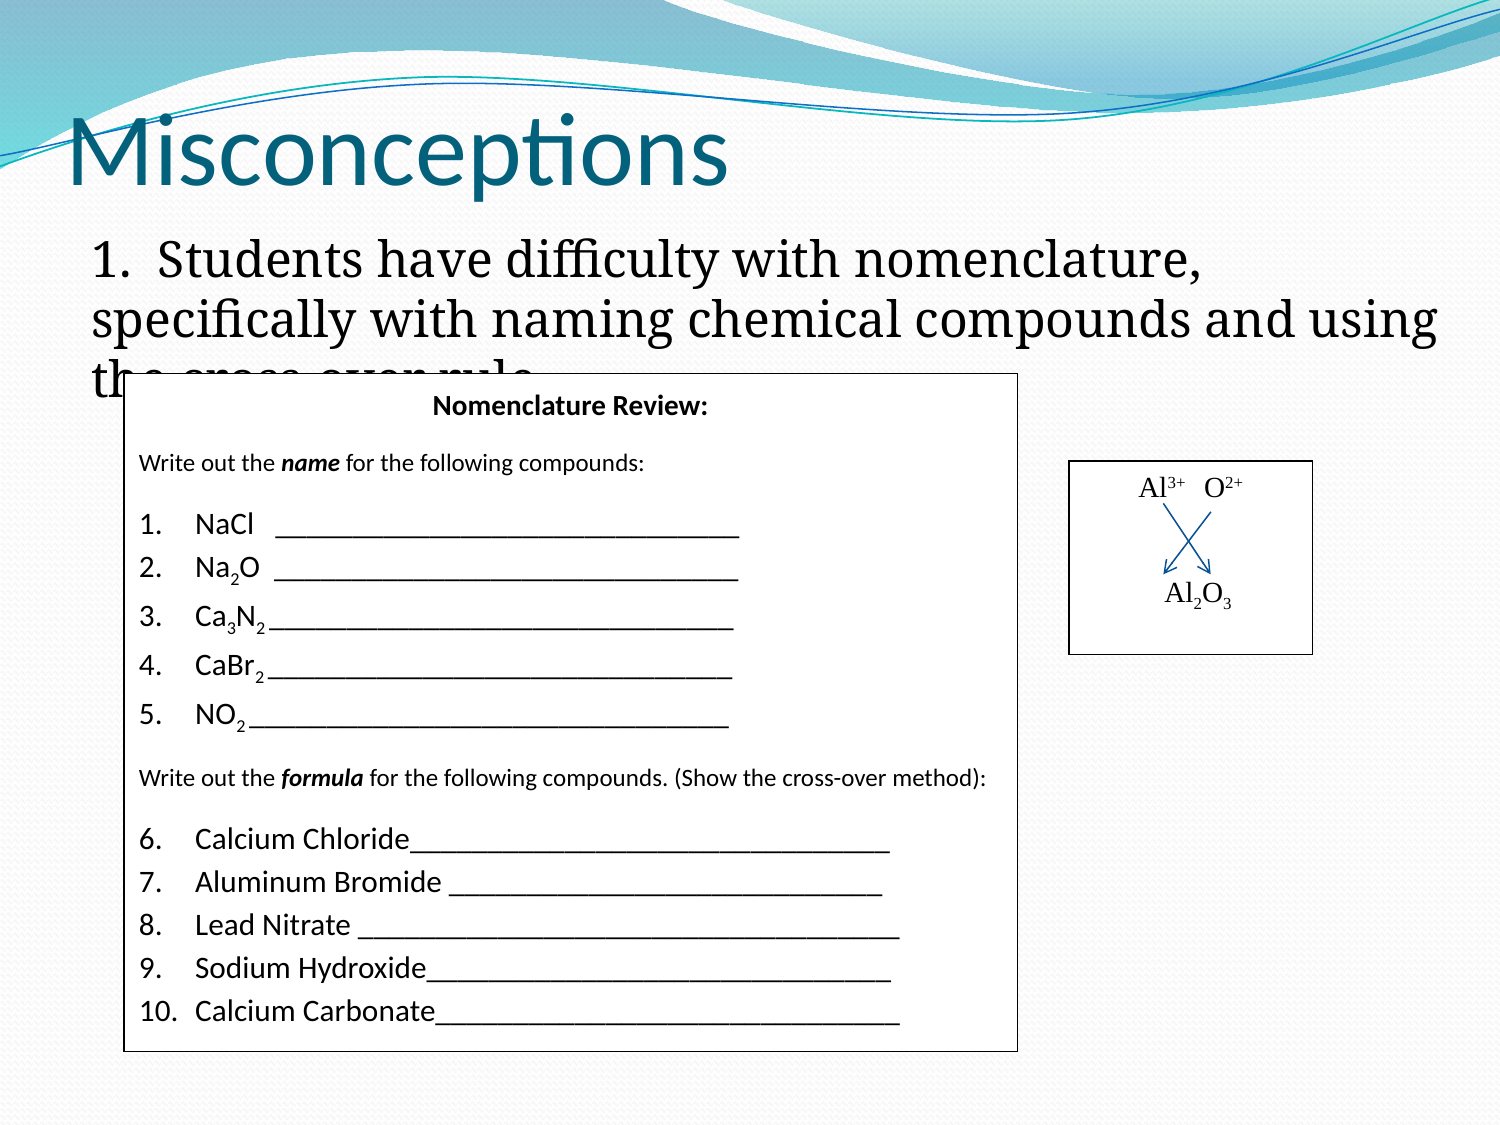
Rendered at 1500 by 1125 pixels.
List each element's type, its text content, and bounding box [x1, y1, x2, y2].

text_box Al3+ O2+ Al2O3 [1068, 460, 1313, 655]
text_box Nomenclature Review: Write out the name for the following compounds: NaCl ______________________________ Na2O ______________________________ Ca3N2 ______________________________ CaBr2 ______________________________ NO2 _______________________________ Write out the formula for the following compounds. (Show the cross-over method): Calcium Chloride_______________________________ Aluminum Bromide ____________________________ Lead Nitrate ___________________________________ Sodium Hydroxide______________________________ Calcium Carbonate______________________________ [123, 373, 1018, 1052]
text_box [1163, 503, 1211, 511]
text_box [1163, 511, 1212, 575]
list 1. Students have difficulty with nomenclature, specifically with naming chemical compounds and using the cross-over rule. [76, 219, 1483, 940]
title Misconceptions [64, 19, 1415, 207]
